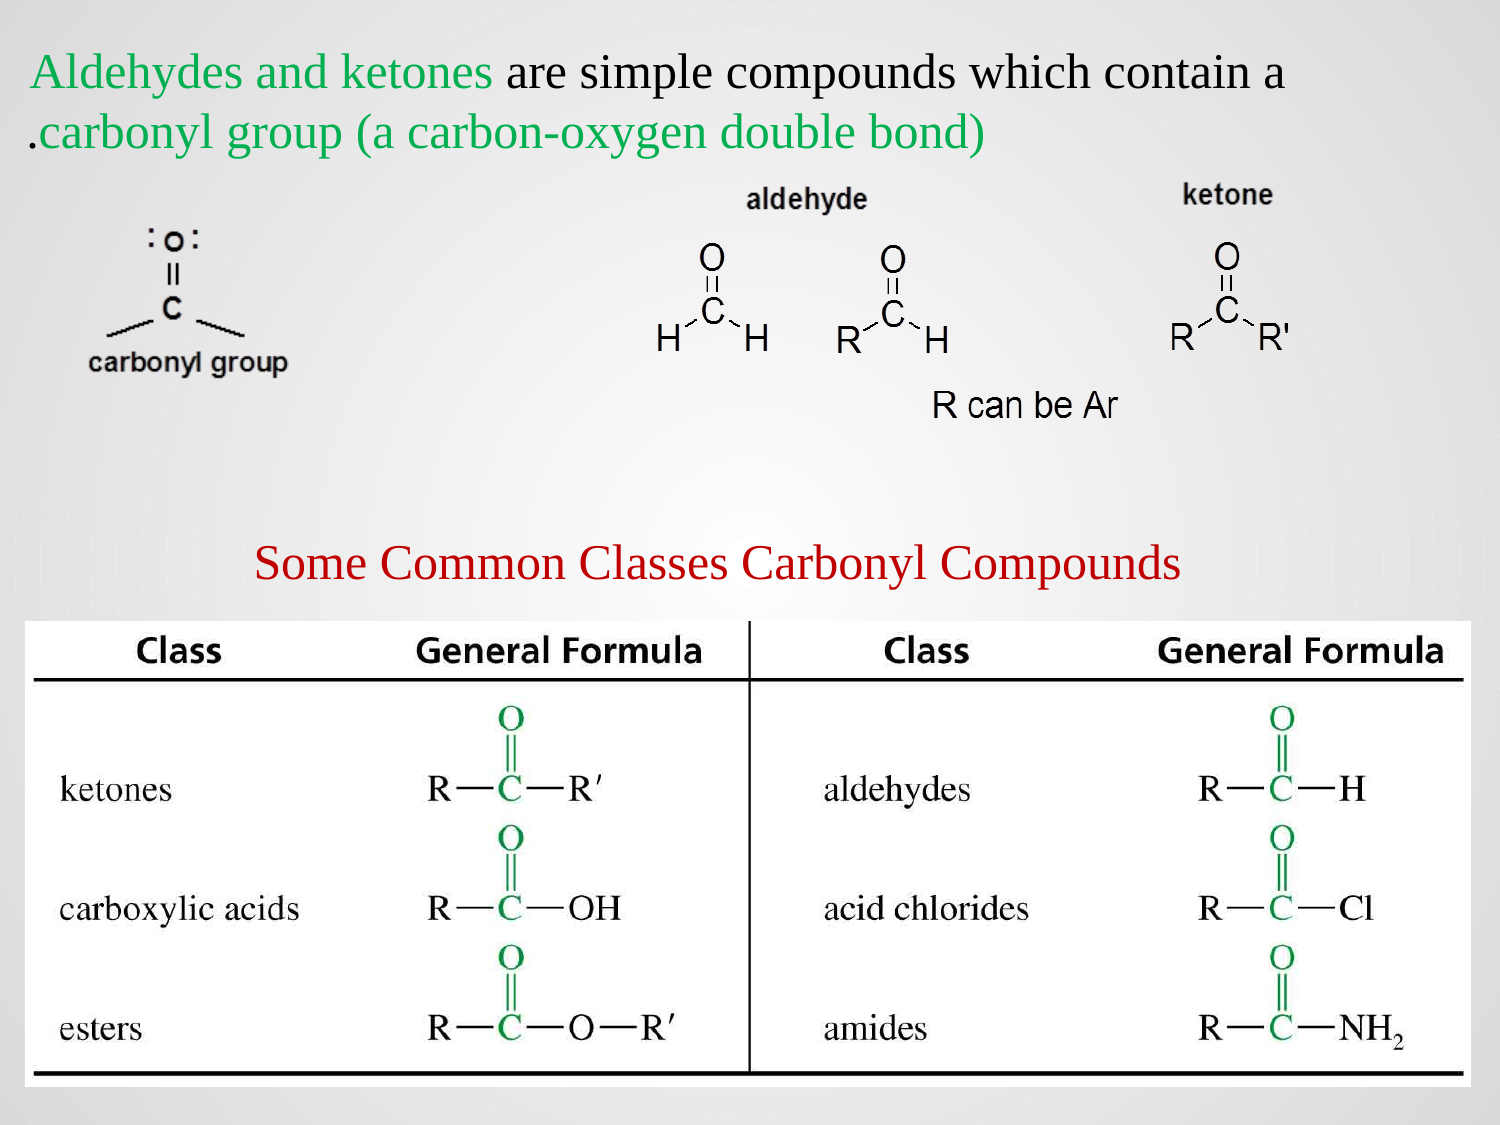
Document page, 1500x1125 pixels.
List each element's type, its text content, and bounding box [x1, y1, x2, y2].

text_box Some Common Classes Carbonyl Compounds [238, 522, 1197, 597]
picture [24, 621, 1472, 1087]
slide_number 2 [1401, 1042, 1494, 1103]
picture [88, 219, 289, 380]
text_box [655, 172, 1323, 445]
text_box Aldehydes and ketones are simple compounds which contain a carbonyl group (a carbon-oxygen double bond). [2, 30, 1325, 166]
